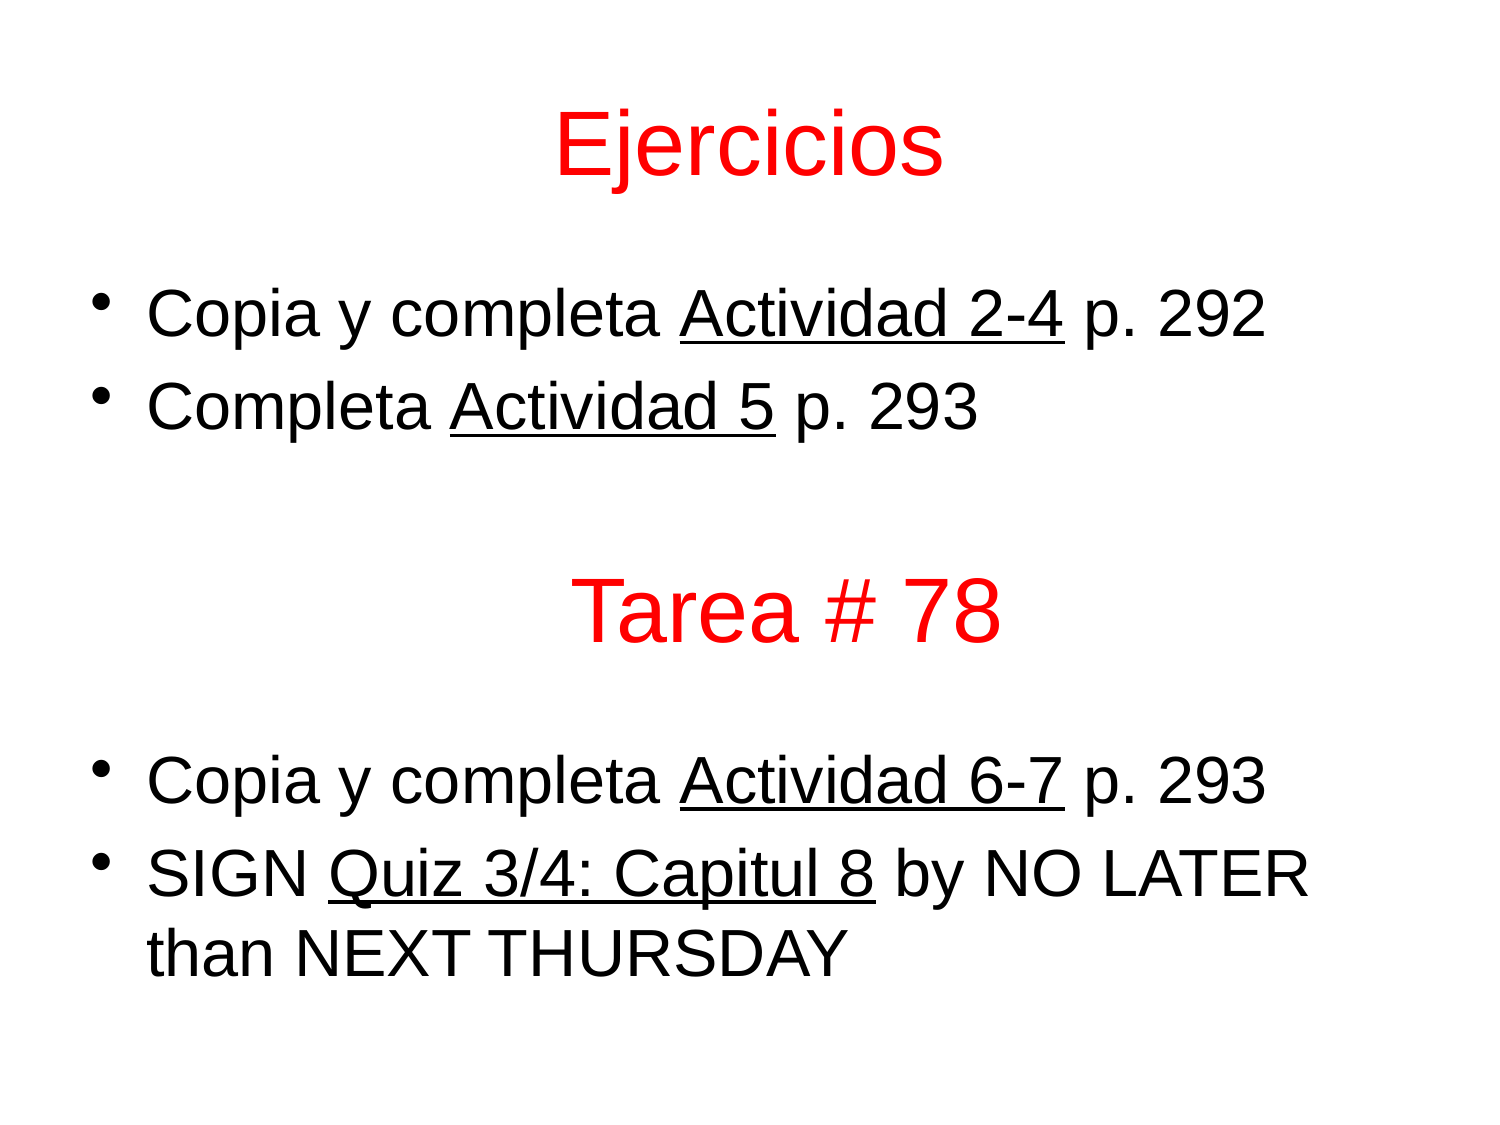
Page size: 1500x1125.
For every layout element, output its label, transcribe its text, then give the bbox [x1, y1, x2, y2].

text_box Tarea # 78 [112, 512, 1463, 700]
list Copia y completa Actividad 2-4 p. 292 Completa Actividad 5 p. 293 Copia y completa Actividad 6-7 p. 293 SIGN Quiz 3/4: Capitul 8 by NO LATER than NEXT THURSDAY [75, 262, 1425, 1005]
title Ejercicios [75, 45, 1425, 233]
